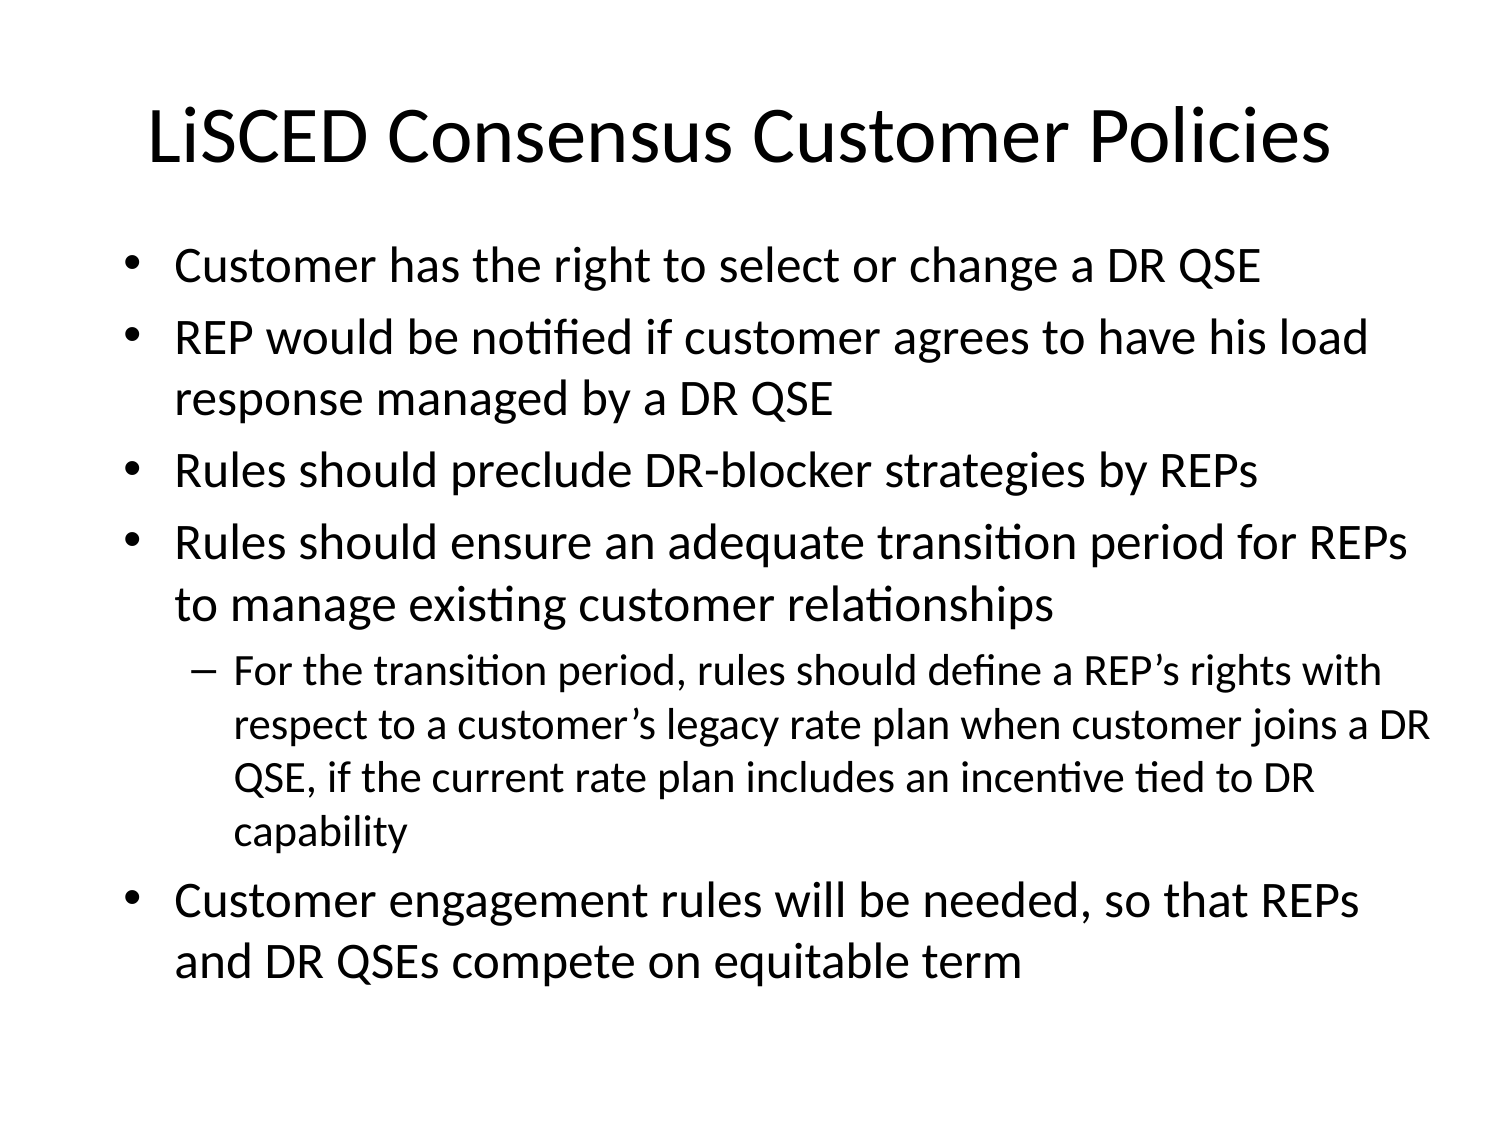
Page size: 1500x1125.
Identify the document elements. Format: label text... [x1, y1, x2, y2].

title LiSCED Consensus Customer Policies [75, 35, 1425, 224]
list Customer has the right to select or change a DR QSE REP would be notified if customer agrees to have his load response managed by a DR QSE Rules should preclude DR-blocker strategies by REPs Rules should ensure an adequate transition period for REPs to manage existing customer relationships For the transition period, rules should define a REP’s rights with respect to a customer’s legacy rate plan when customer joins a DR QSE, if the current rate plan includes an incentive tied to DR capability Customer engagement rules will be needed, so that REPs and DR QSEs compete on equitable term [108, 223, 1459, 1012]
